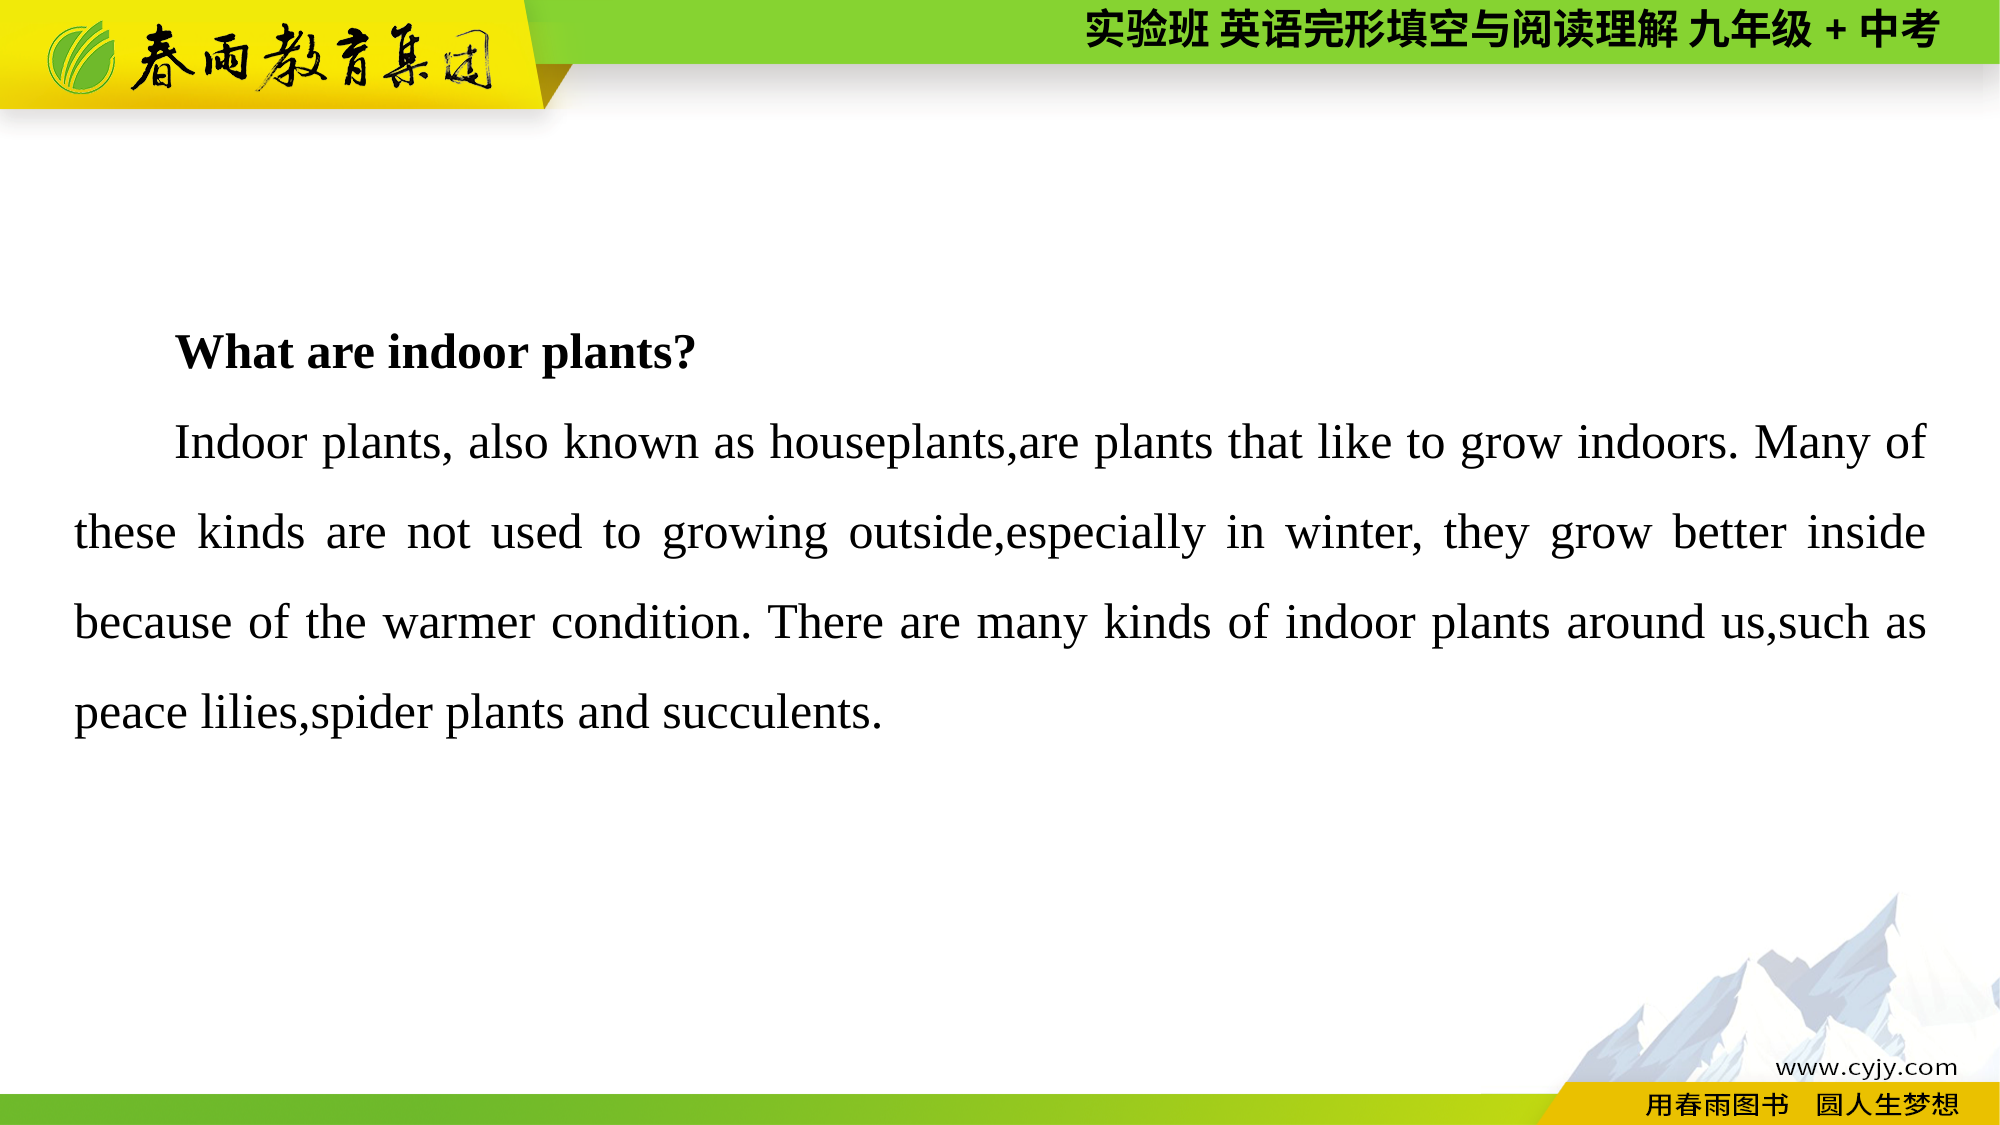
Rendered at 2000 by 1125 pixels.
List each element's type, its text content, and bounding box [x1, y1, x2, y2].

list What are indoor plants? Indoor plants, also known as houseplants,are plants that like to grow indoors. Many of these kinds are not used to growing outside,especially in winter, they grow better inside because of the warmer condition. There are many kinds of indoor plants around us,such as peace lilies,spider plants and succulents. [59, 281, 1944, 751]
picture [0, 0, 2000, 1125]
